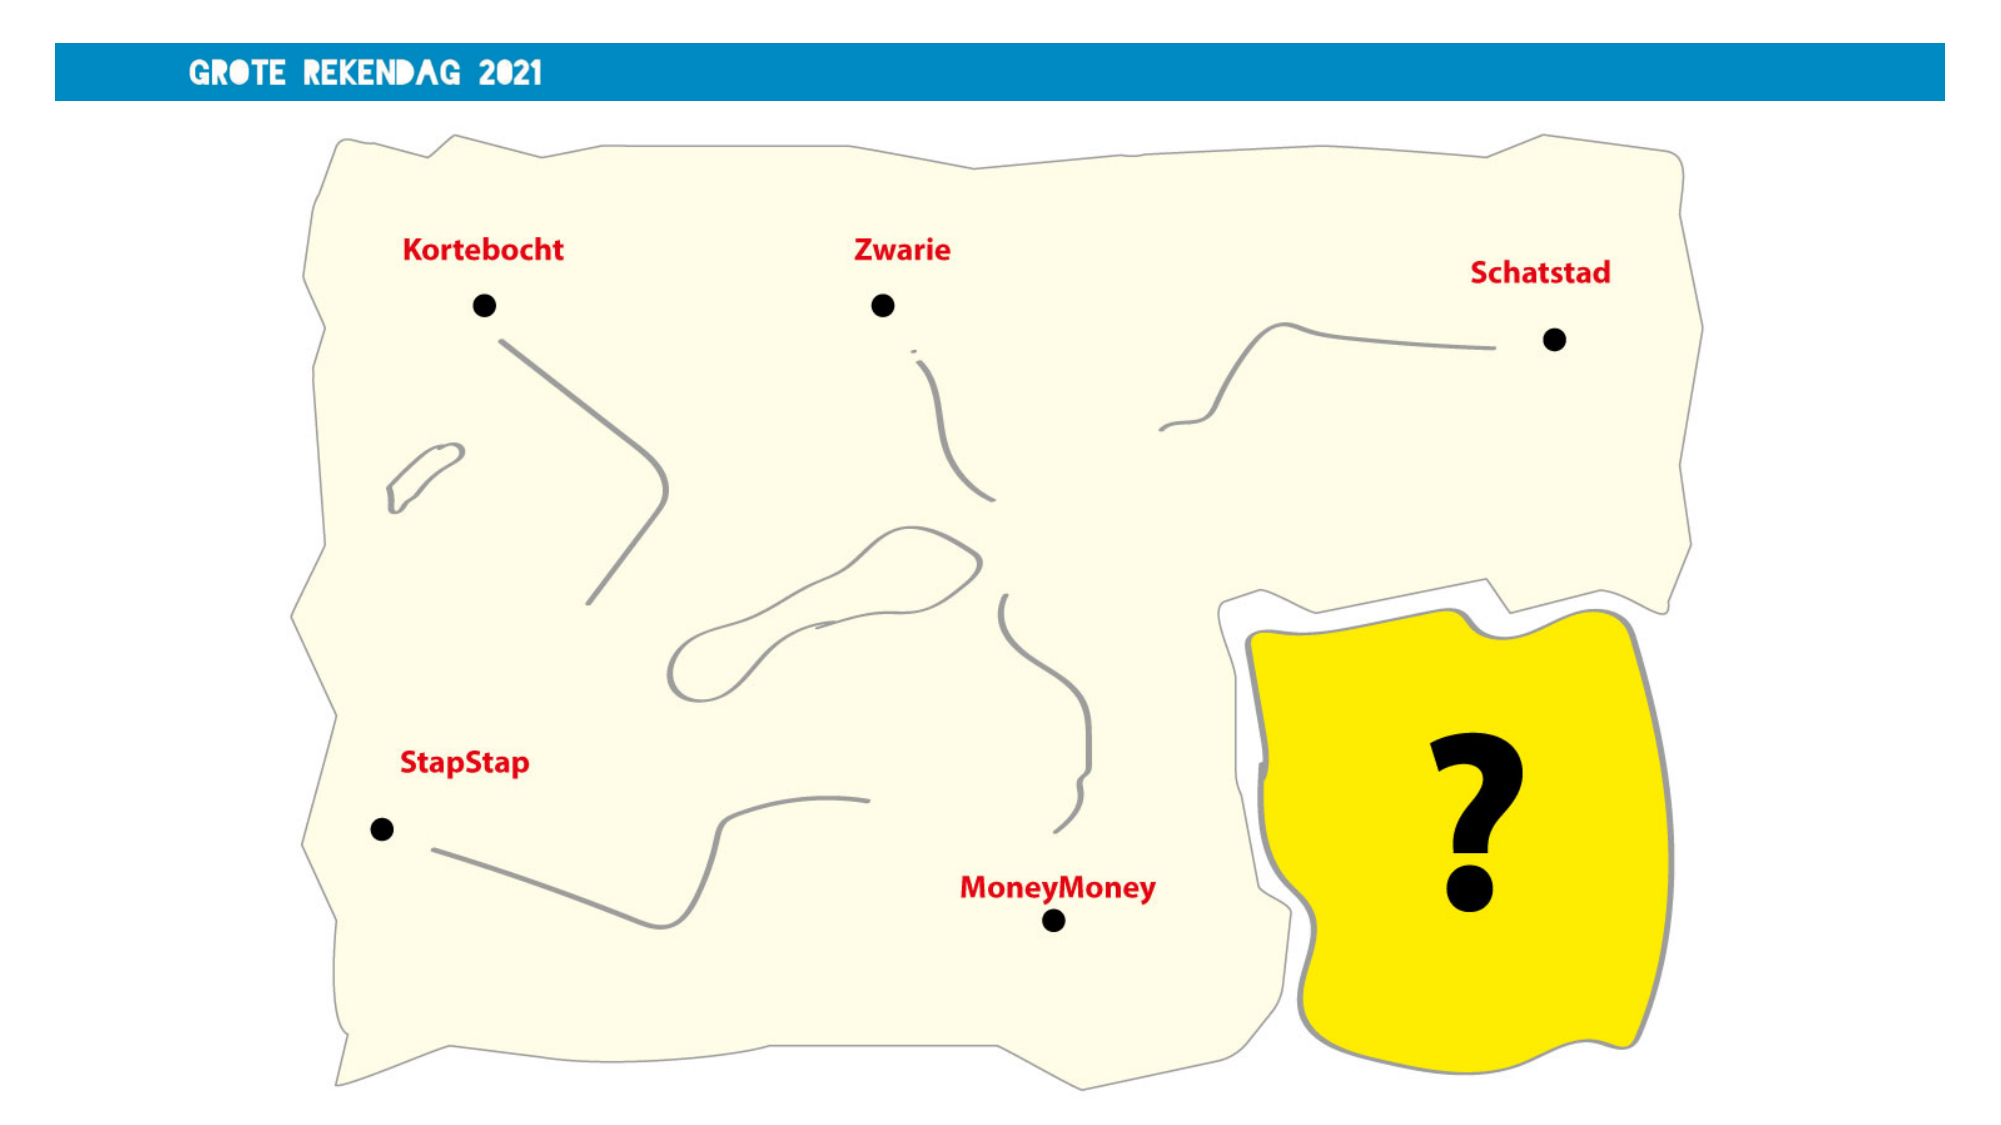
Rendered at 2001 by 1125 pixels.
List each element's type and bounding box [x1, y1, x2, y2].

picture [480, 59, 495, 84]
picture [377, 59, 414, 84]
picture [340, 59, 374, 84]
picture [256, 102, 1758, 1125]
picture [212, 59, 227, 84]
picture [304, 59, 337, 84]
picture [497, 59, 541, 84]
picture [230, 59, 249, 84]
picture [252, 59, 285, 84]
picture [190, 59, 209, 84]
picture [440, 59, 460, 84]
picture [416, 59, 438, 84]
